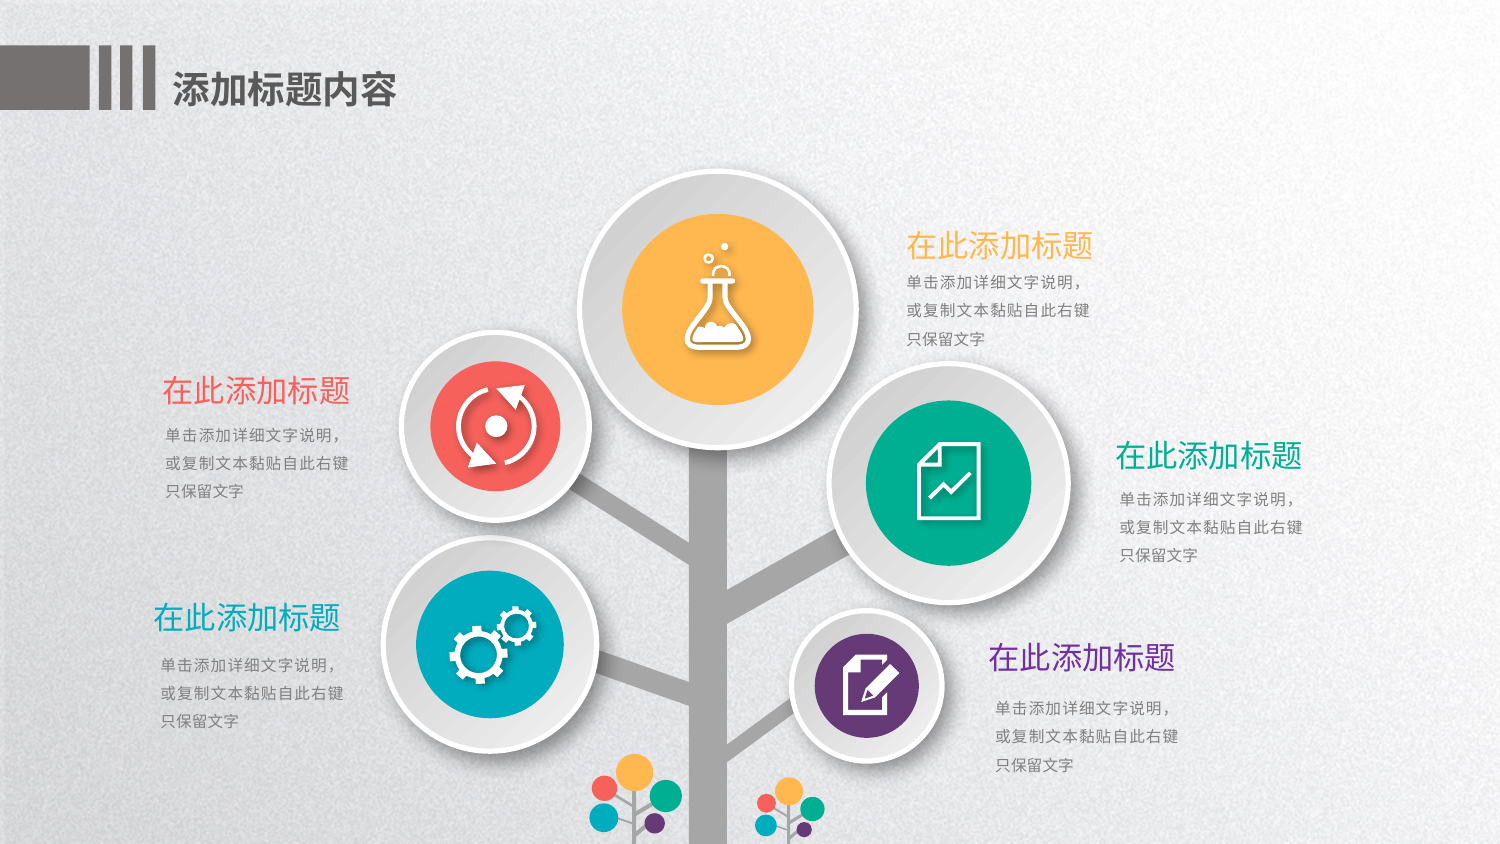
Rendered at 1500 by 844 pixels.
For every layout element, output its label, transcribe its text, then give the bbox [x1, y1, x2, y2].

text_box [383, 537, 597, 752]
text_box 在此添加标题 [148, 363, 379, 416]
text_box 在此添加标题 [891, 218, 1123, 271]
picture [0, 0, 1500, 844]
text_box 在此添加标题 [973, 630, 1205, 684]
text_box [754, 777, 825, 844]
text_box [791, 610, 943, 762]
text_box [0, 44, 91, 111]
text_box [579, 171, 857, 448]
text_box [142, 44, 156, 111]
text_box 单击添加详细文字说明，或复制文本黏贴自此右键只保留文字 [1104, 472, 1317, 572]
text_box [401, 332, 590, 521]
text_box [535, 448, 881, 844]
text_box [119, 44, 133, 111]
text_box 单击添加详细文字说明，或复制文本黏贴自此右键只保留文字 [980, 682, 1193, 782]
text_box 单击添加详细文字说明，或复制文本黏贴自此右键只保留文字 [891, 256, 1105, 356]
text_box 单击添加详细文字说明，或复制文本黏贴自此右键只保留文字 [150, 408, 363, 509]
text_box [98, 44, 112, 111]
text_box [828, 363, 1069, 603]
text_box 在此添加标题 [1100, 429, 1331, 482]
text_box 在此添加标题 [138, 590, 369, 644]
text_box 添加标题内容 [157, 45, 469, 119]
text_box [589, 753, 682, 844]
text_box 单击添加详细文字说明，或复制文本黏贴自此右键只保留文字 [145, 638, 359, 739]
